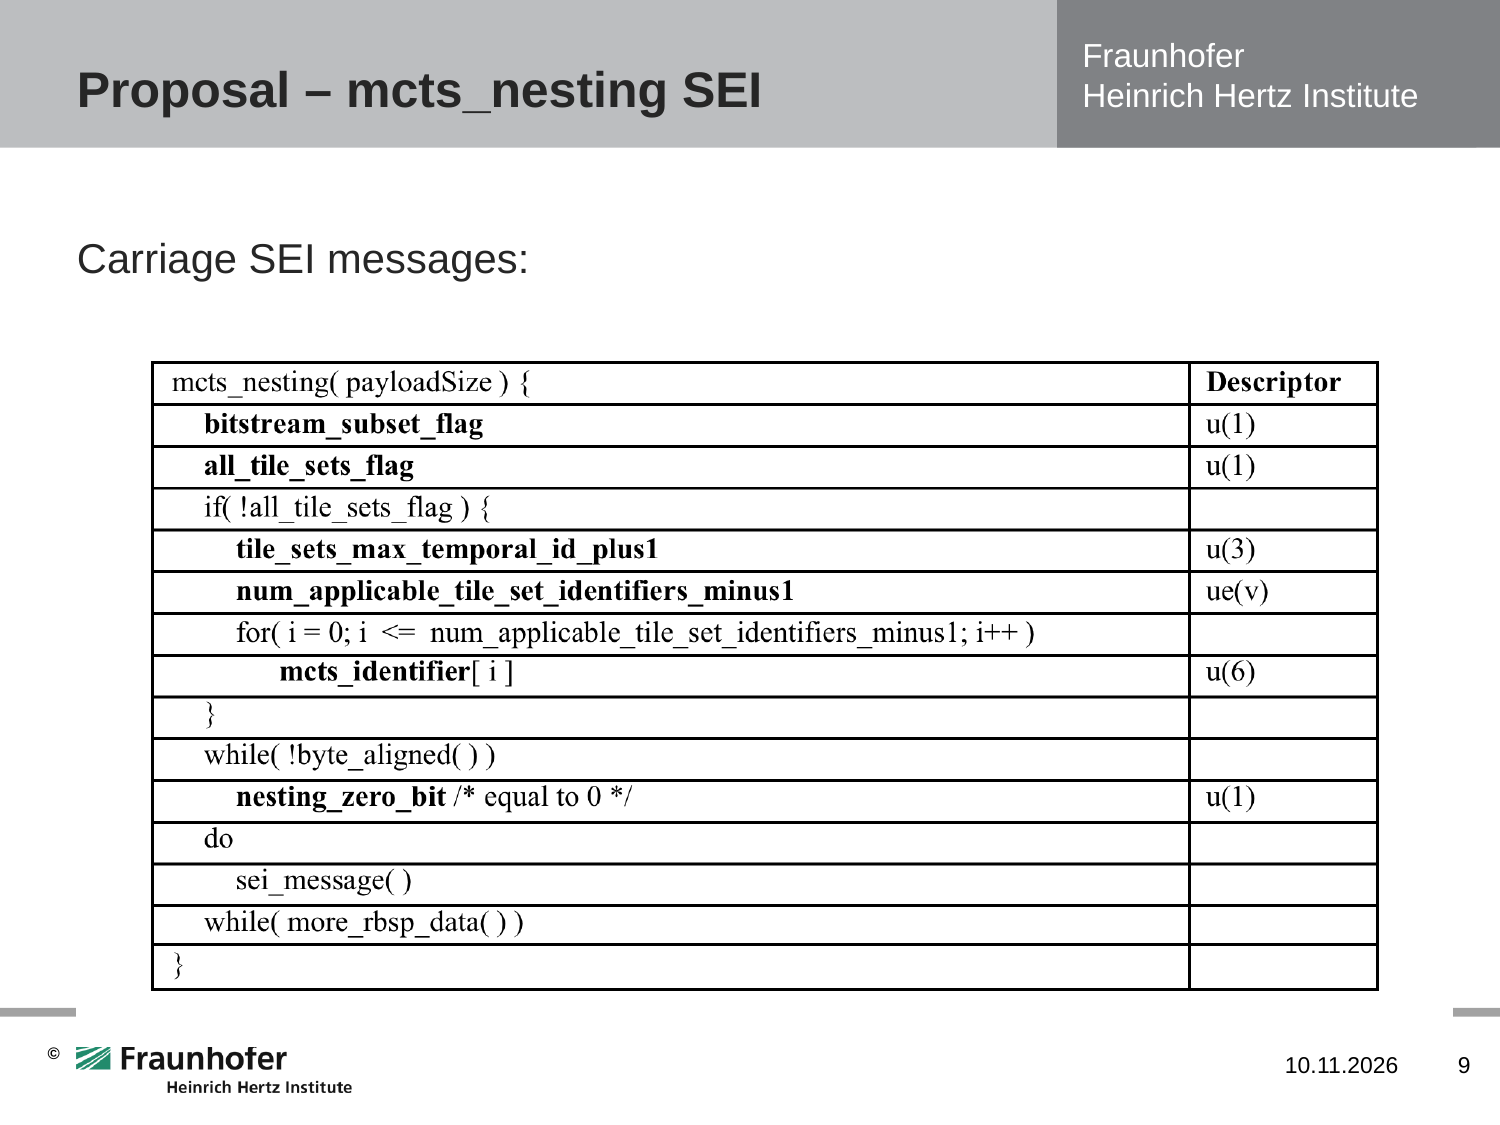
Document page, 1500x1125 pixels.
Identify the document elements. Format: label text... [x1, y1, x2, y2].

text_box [76, 361, 1454, 1048]
title Proposal – mcts_nesting SEI [76, 58, 1022, 118]
slide_number 9 [1394, 1034, 1471, 1094]
list Carriage SEI messages: [76, 231, 1471, 973]
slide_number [1019, 1055, 1394, 1094]
picture [76, 1048, 352, 1093]
